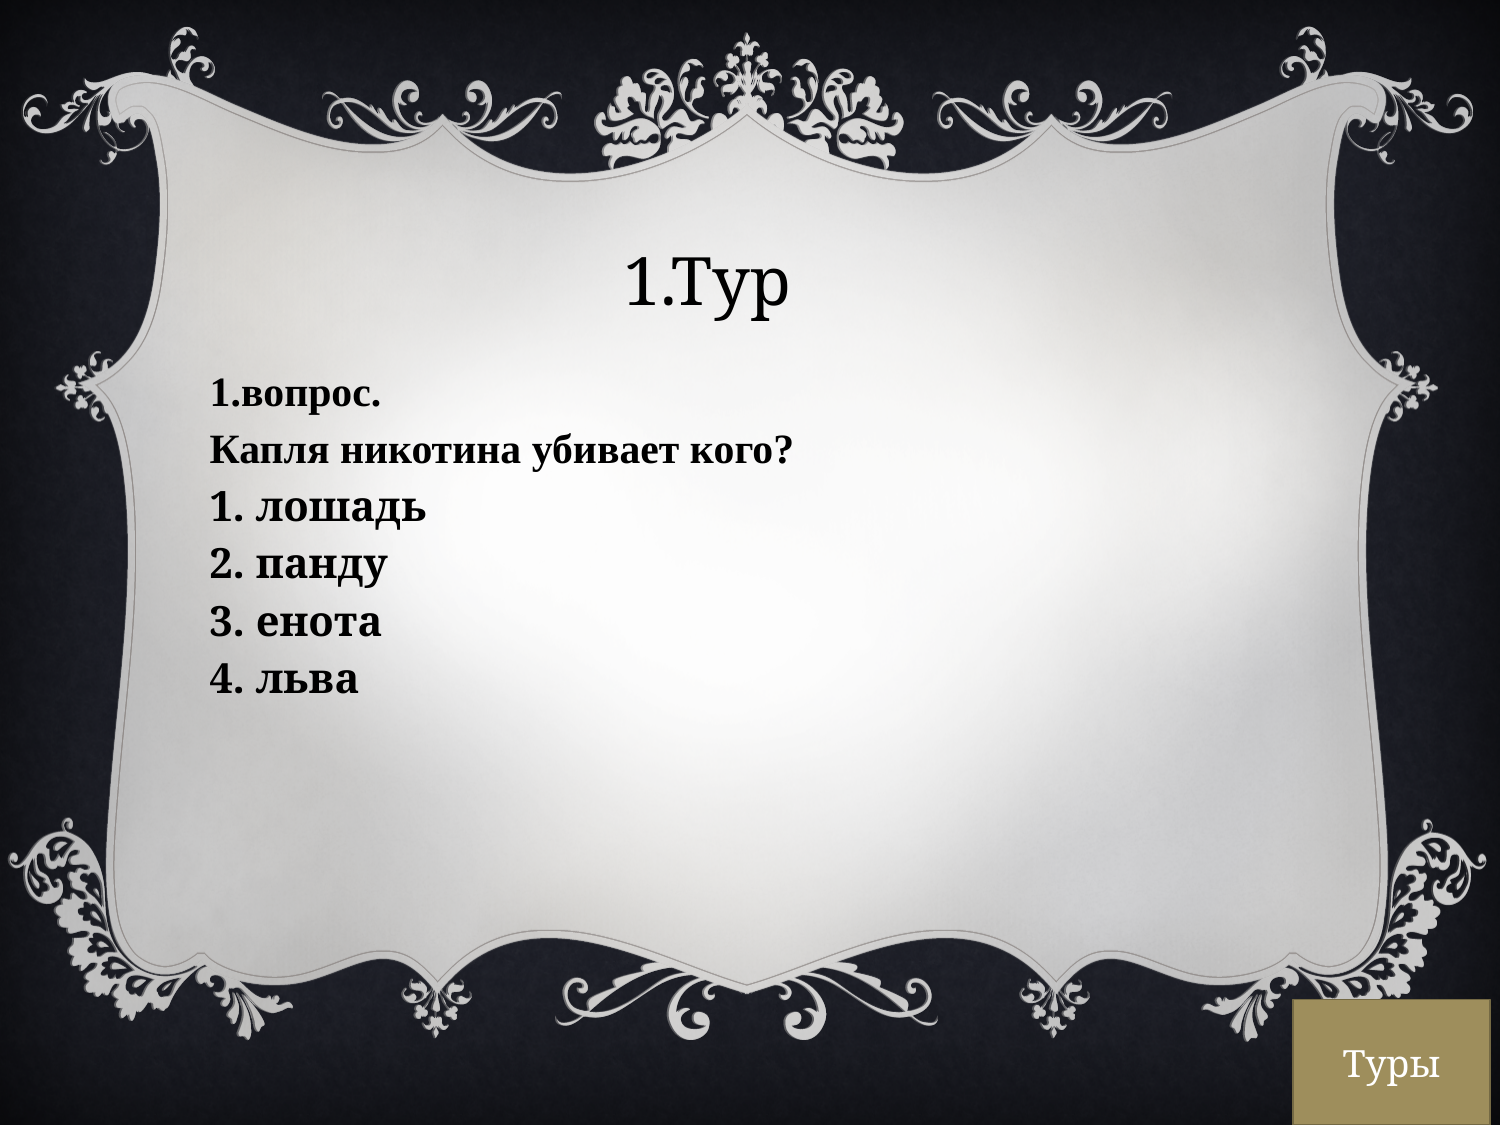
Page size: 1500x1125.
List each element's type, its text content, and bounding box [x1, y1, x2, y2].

text_box 1.Тур [608, 231, 807, 327]
picture [0, 0, 1500, 1125]
text_box 1.вопрос. Капля никотина убивает кого? 1. лошадь 2. панду 3. енота 4. льва [194, 349, 987, 710]
text_box Туры [1292, 999, 1491, 1125]
